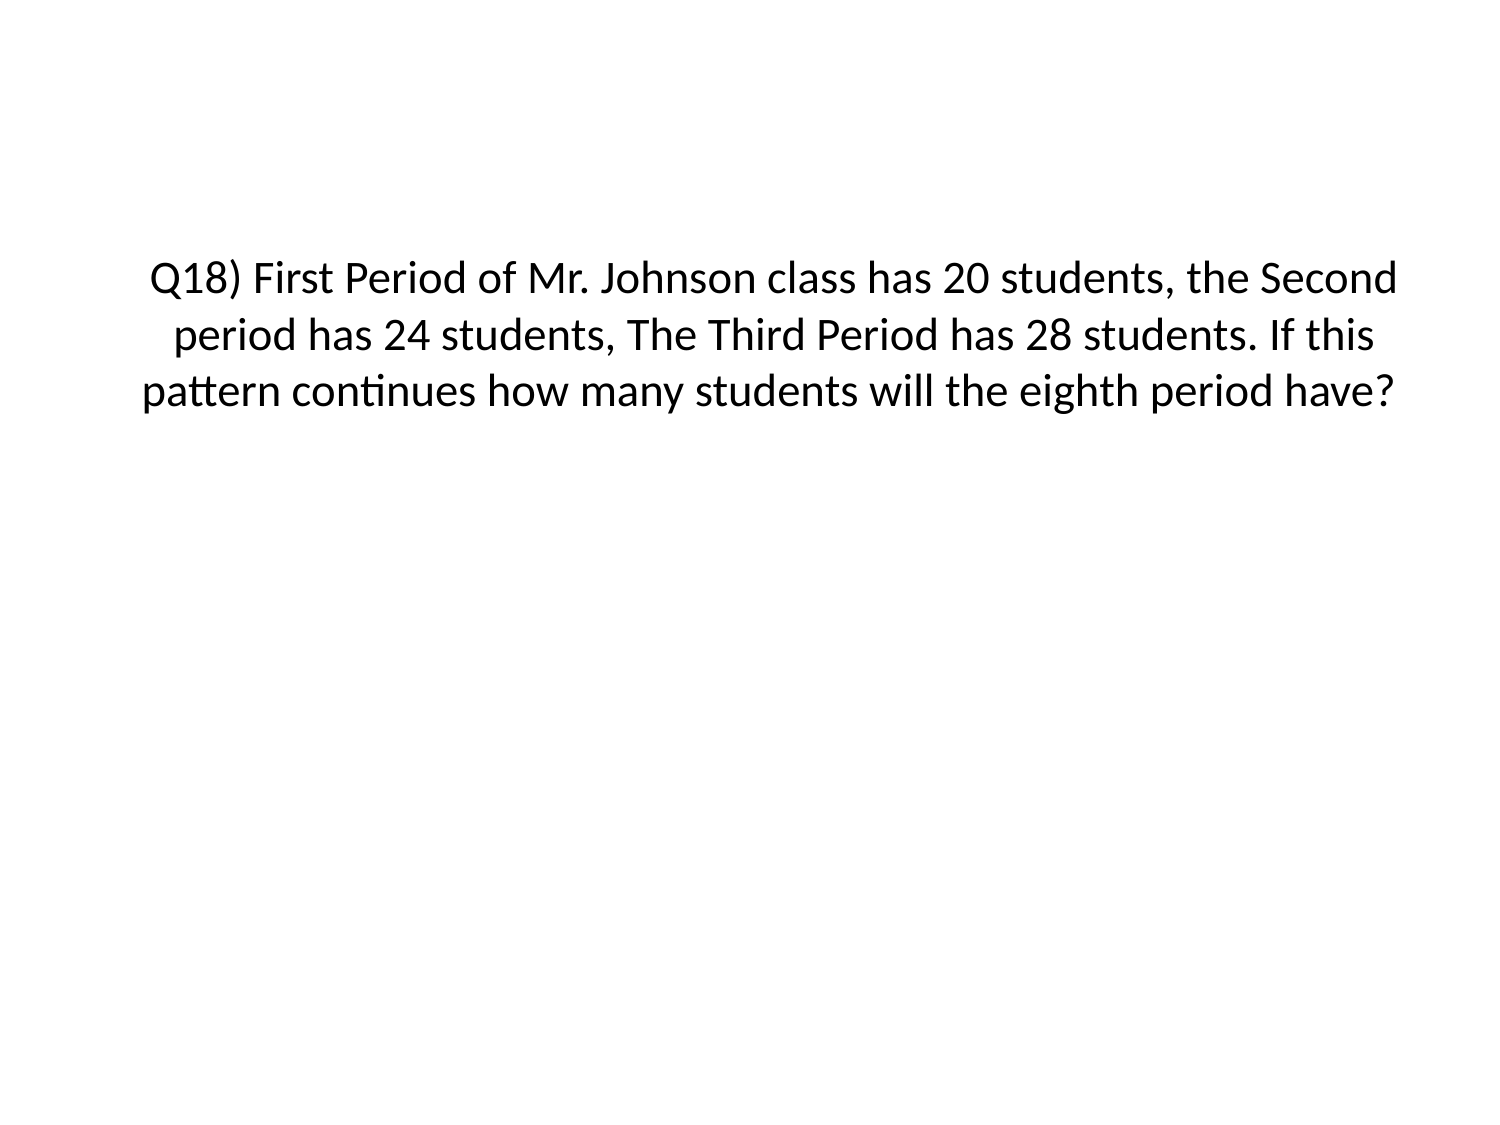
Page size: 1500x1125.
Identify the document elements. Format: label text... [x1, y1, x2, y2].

title Q18) First Period of Mr. Johnson class has 20 students, the Second period has 24 students, The Third Period has 28 students. If this pattern continues how many students will the eighth period have? [99, 237, 1450, 425]
